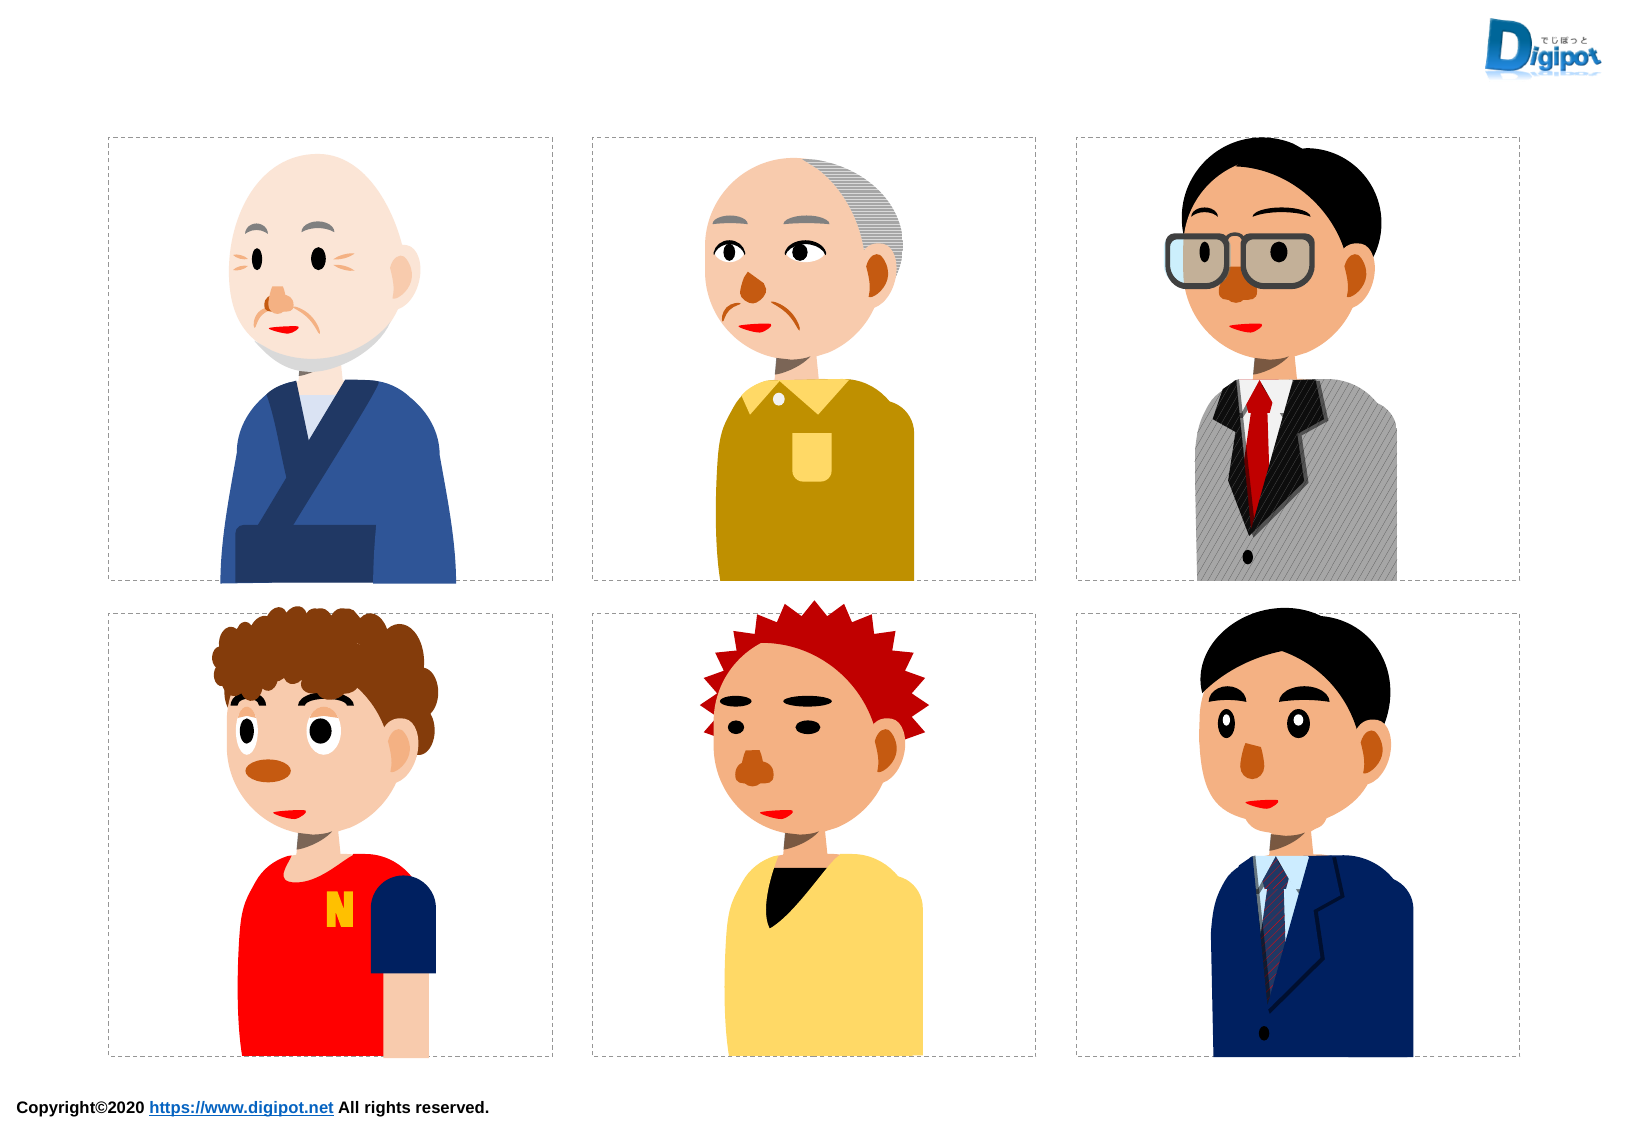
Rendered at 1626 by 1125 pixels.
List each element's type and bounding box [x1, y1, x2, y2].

text_box [220, 153, 457, 584]
text_box [699, 588, 930, 1056]
text_box [212, 606, 439, 1059]
text_box [1163, 117, 1398, 581]
text_box [704, 157, 915, 581]
picture [1485, 18, 1602, 82]
text_box [1191, 588, 1414, 1058]
